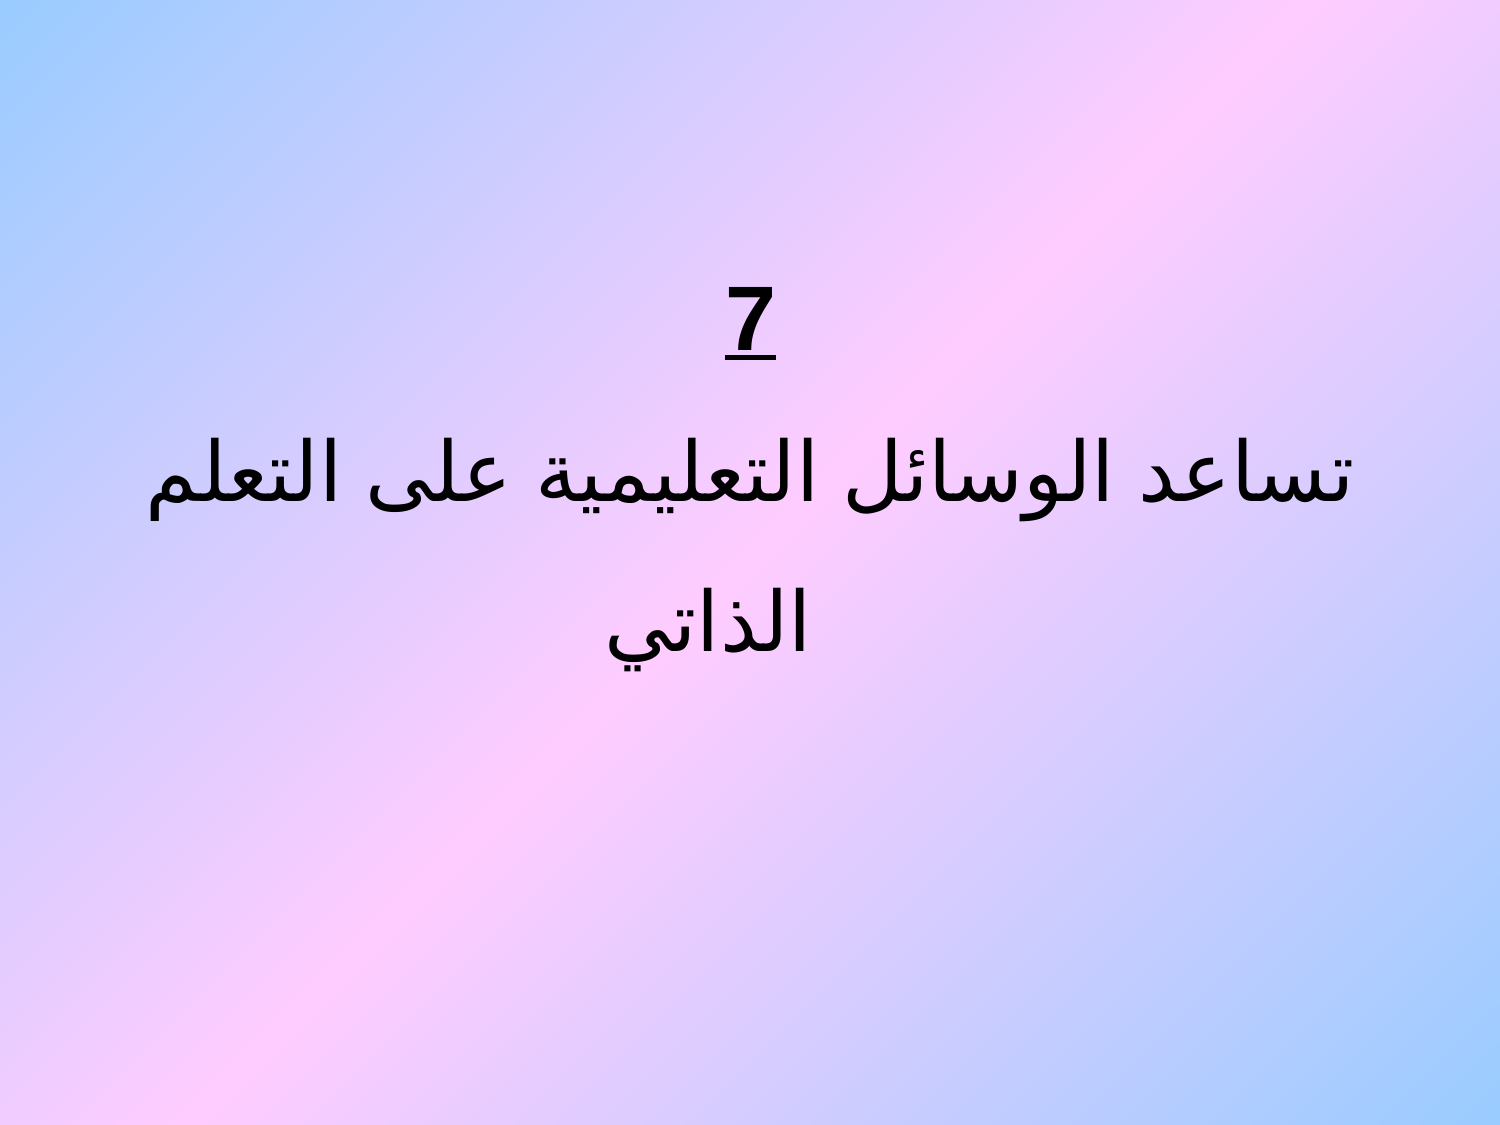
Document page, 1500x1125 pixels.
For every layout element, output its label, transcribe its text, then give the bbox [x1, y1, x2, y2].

text_box 7 تساعد الوسائل التعليمية على التعلم الذاتي [53, 196, 1448, 666]
